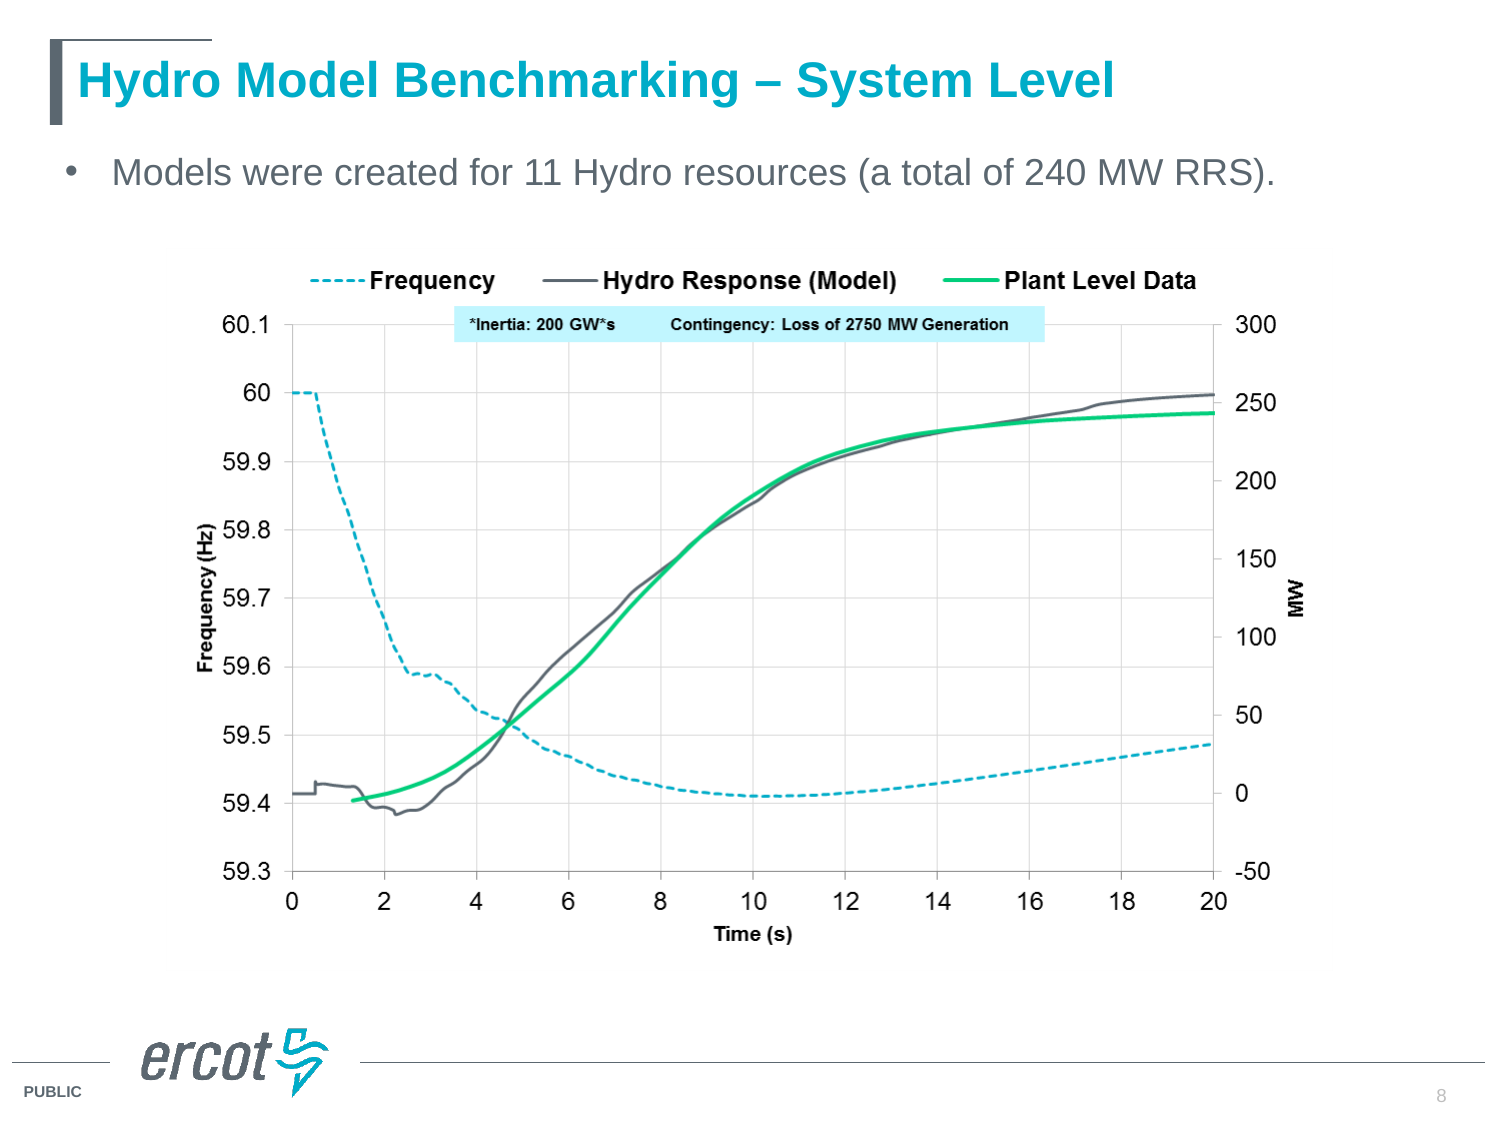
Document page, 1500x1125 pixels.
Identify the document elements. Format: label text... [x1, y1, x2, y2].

picture [137, 1024, 332, 1100]
list Models were created for 11 Hydro resources (a total of 240 MW RRS). [50, 140, 1450, 972]
title Hydro Model Benchmarking – System Level [62, 39, 1450, 125]
picture [165, 246, 1335, 972]
